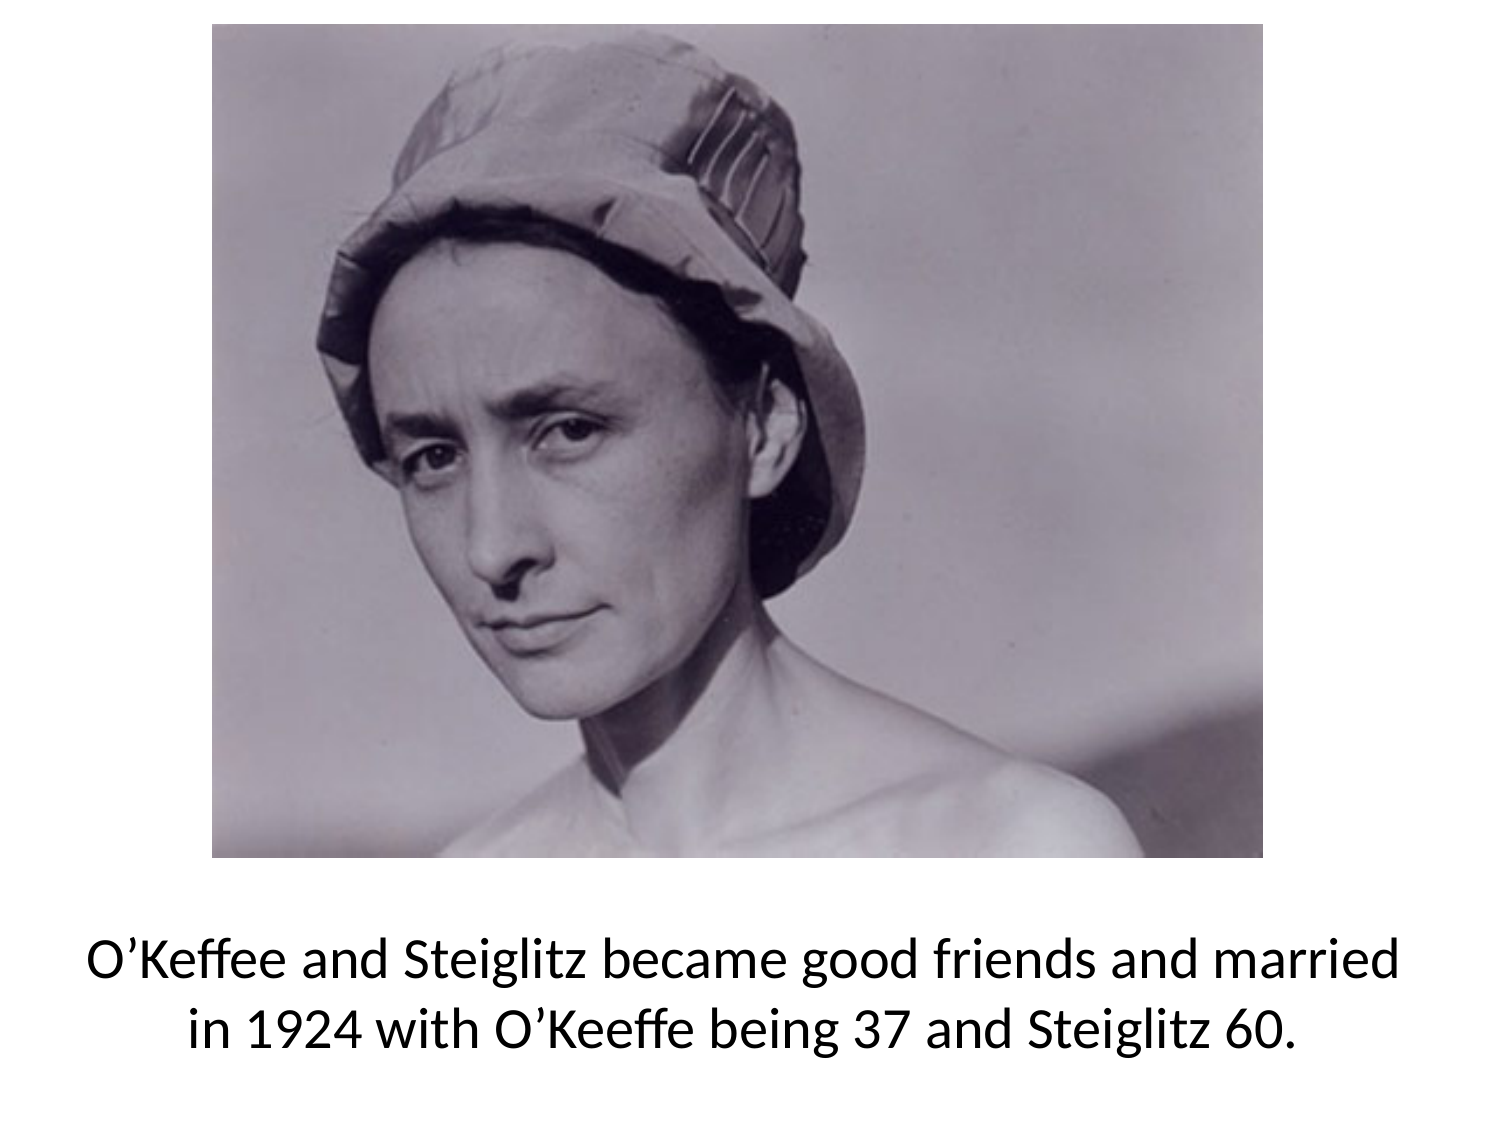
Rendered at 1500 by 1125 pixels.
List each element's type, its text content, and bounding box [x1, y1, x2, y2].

picture [212, 24, 1263, 859]
text_box O’Keffee and Steiglitz became good friends and married in 1924 with O’Keeffe being 37 and Steiglitz 60. [62, 912, 1425, 1068]
